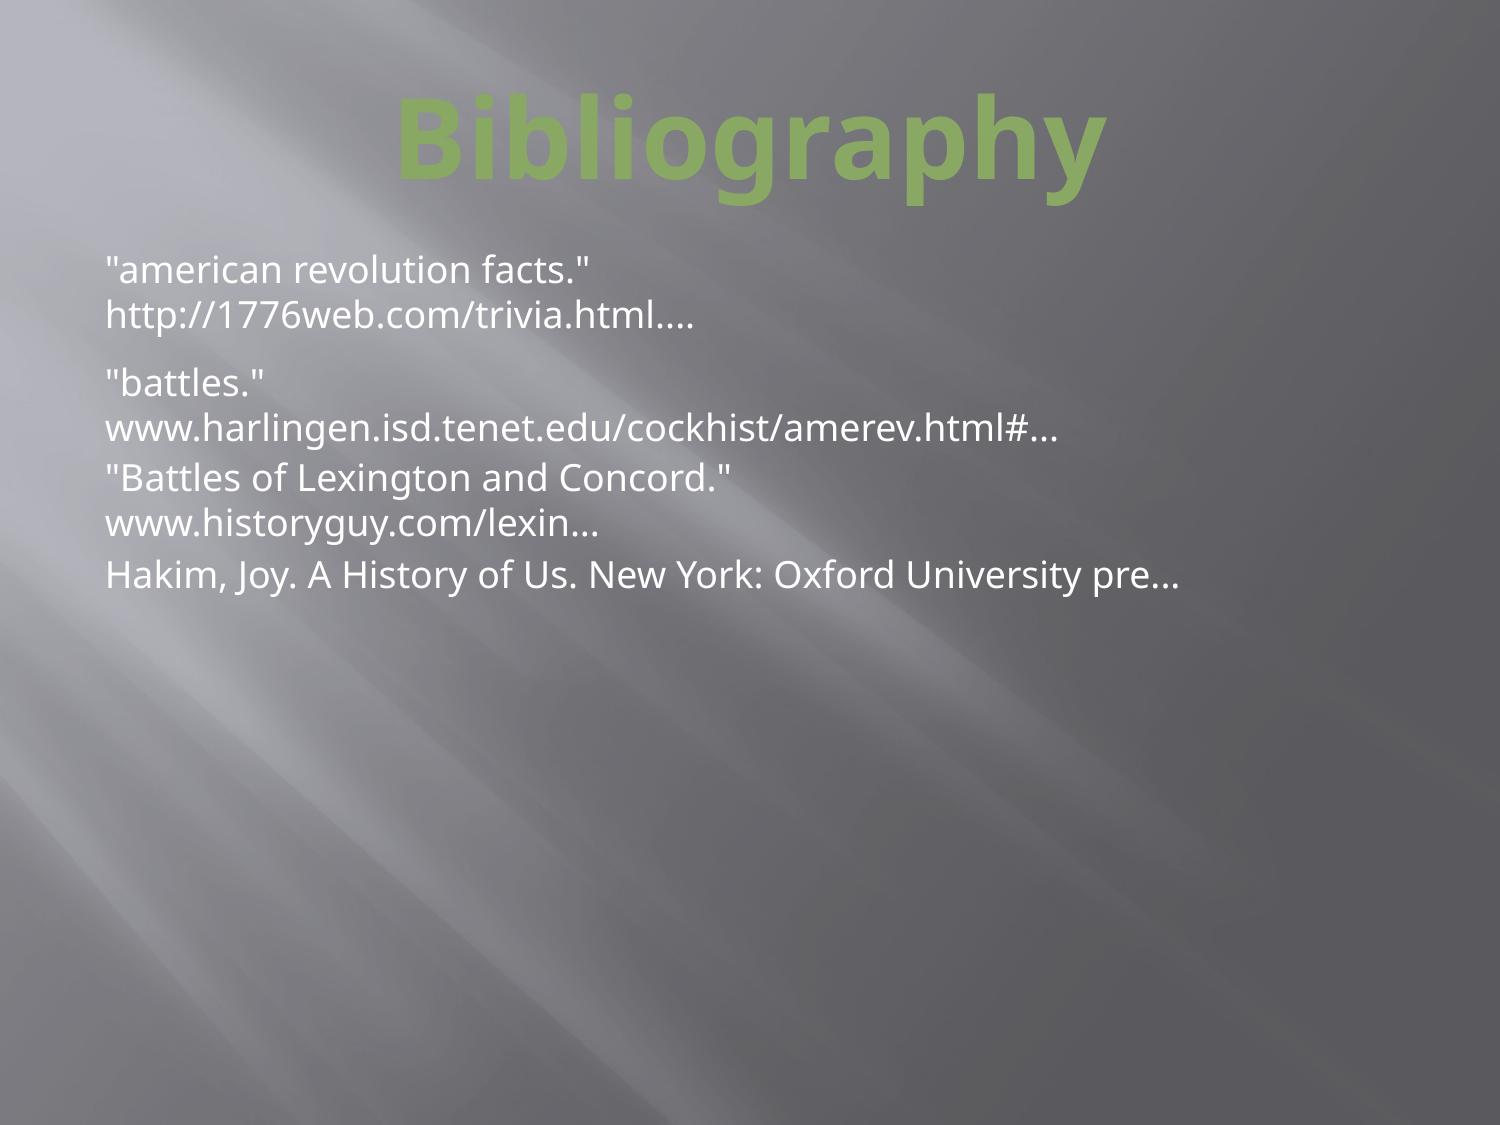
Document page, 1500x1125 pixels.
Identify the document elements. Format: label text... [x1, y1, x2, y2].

text_box Hakim, Joy. A History of Us. New York: Oxford University pre... [89, 543, 1266, 604]
text_box Bibliography [340, 59, 1160, 210]
text_box "Battles of Lexington and Concord." www.historyguy.com/lexin... [89, 446, 1227, 543]
text_box "american revolution facts." http://1776web.com/trivia.html.... [89, 238, 1206, 343]
text_box "battles." www.harlingen.isd.tenet.edu/cockhist/amerev.html#... [89, 351, 1227, 446]
